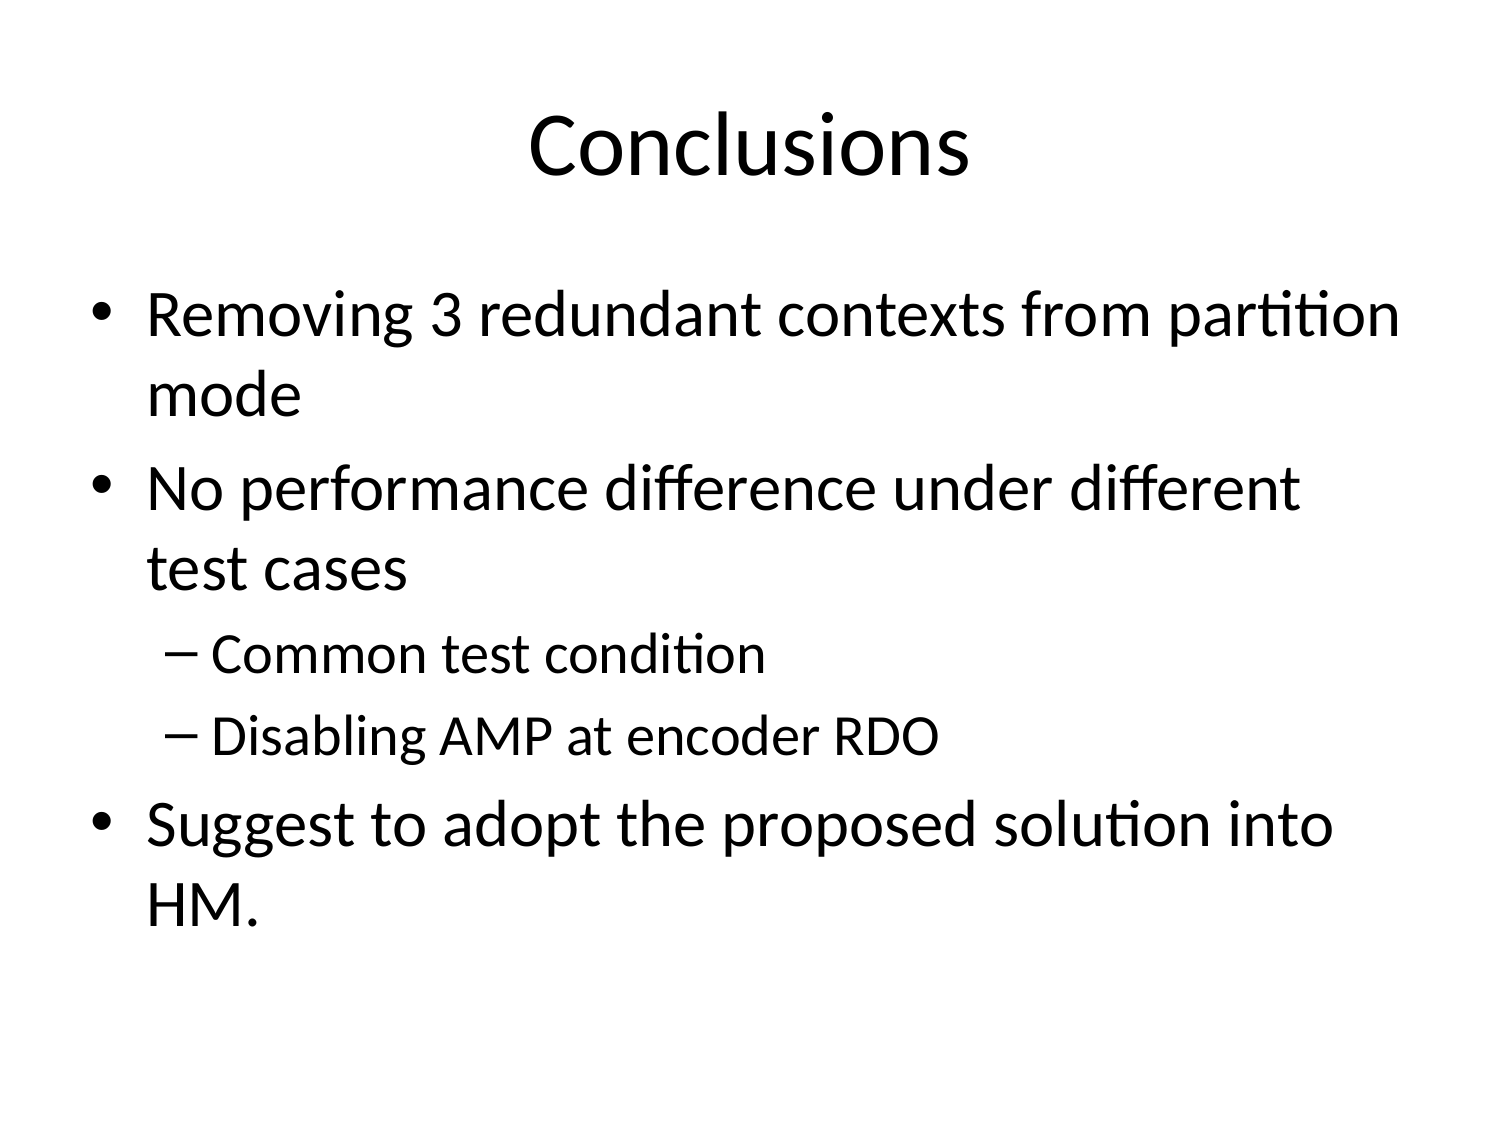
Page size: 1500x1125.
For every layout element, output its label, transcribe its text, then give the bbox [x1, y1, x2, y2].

list Removing 3 redundant contexts from partition mode No performance difference under different test cases Common test condition Disabling AMP at encoder RDO Suggest to adopt the proposed solution into HM. [75, 262, 1425, 1005]
title Conclusions [75, 45, 1425, 233]
